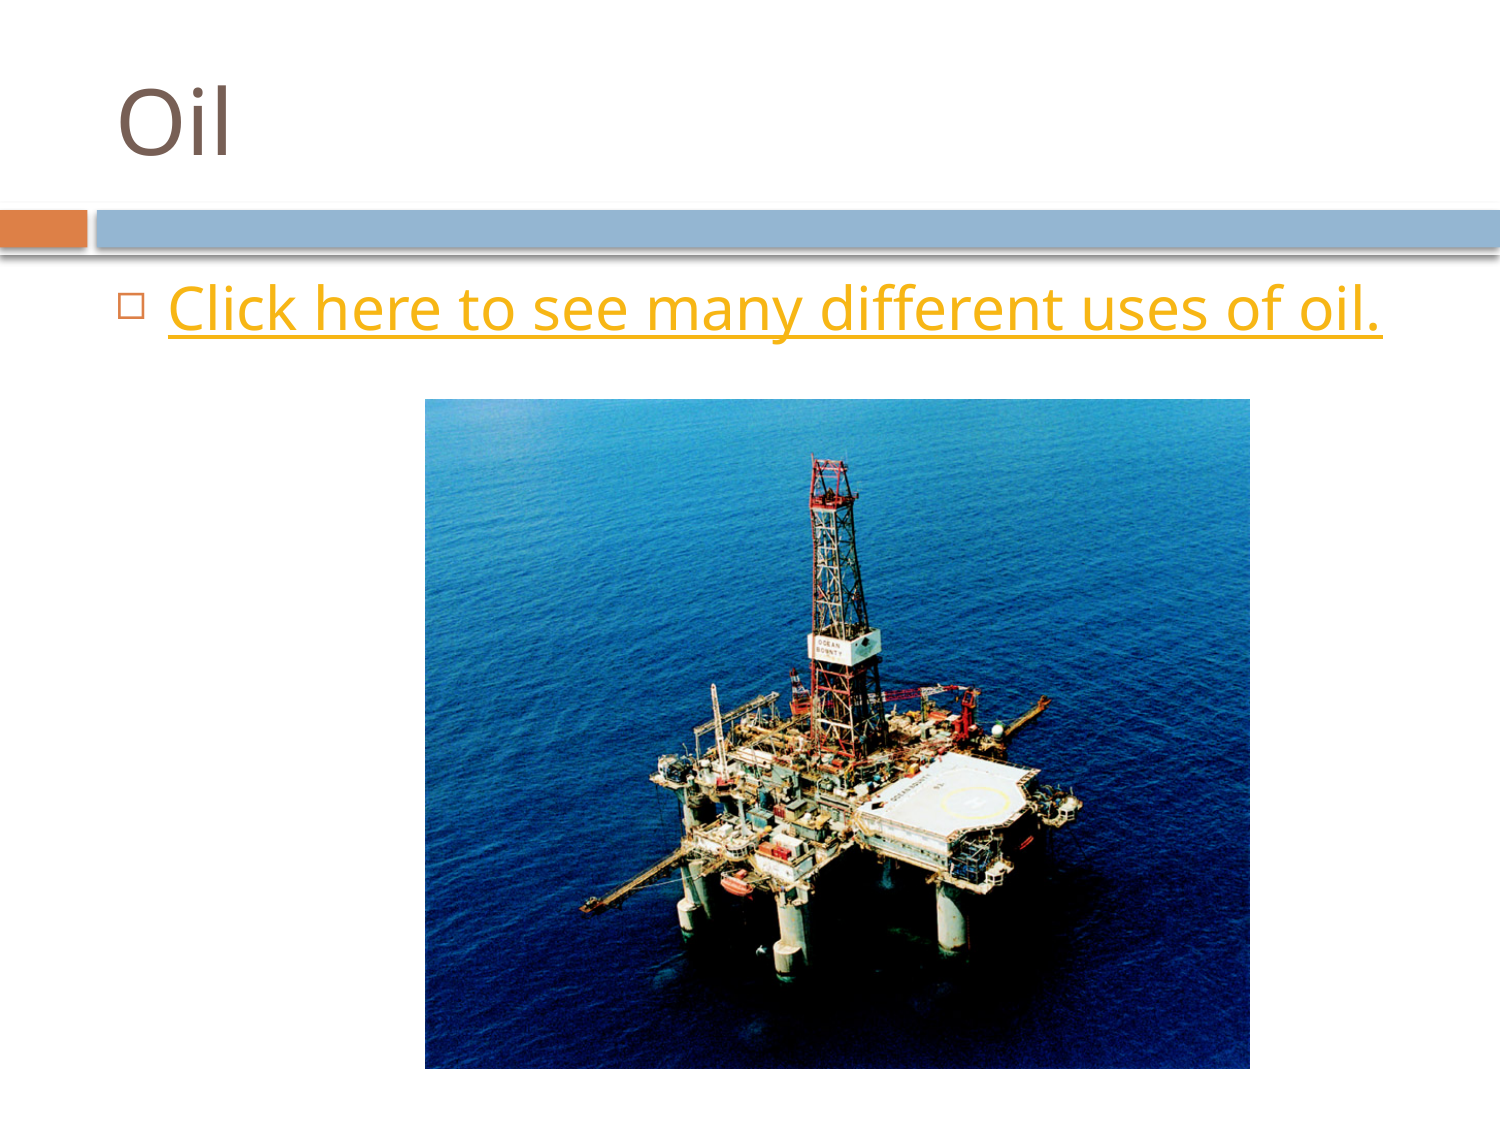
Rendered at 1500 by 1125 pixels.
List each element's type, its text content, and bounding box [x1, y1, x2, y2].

picture [424, 399, 1251, 1070]
title Oil [100, 37, 1438, 200]
list Click here to see many different uses of oil. [100, 262, 1438, 1000]
